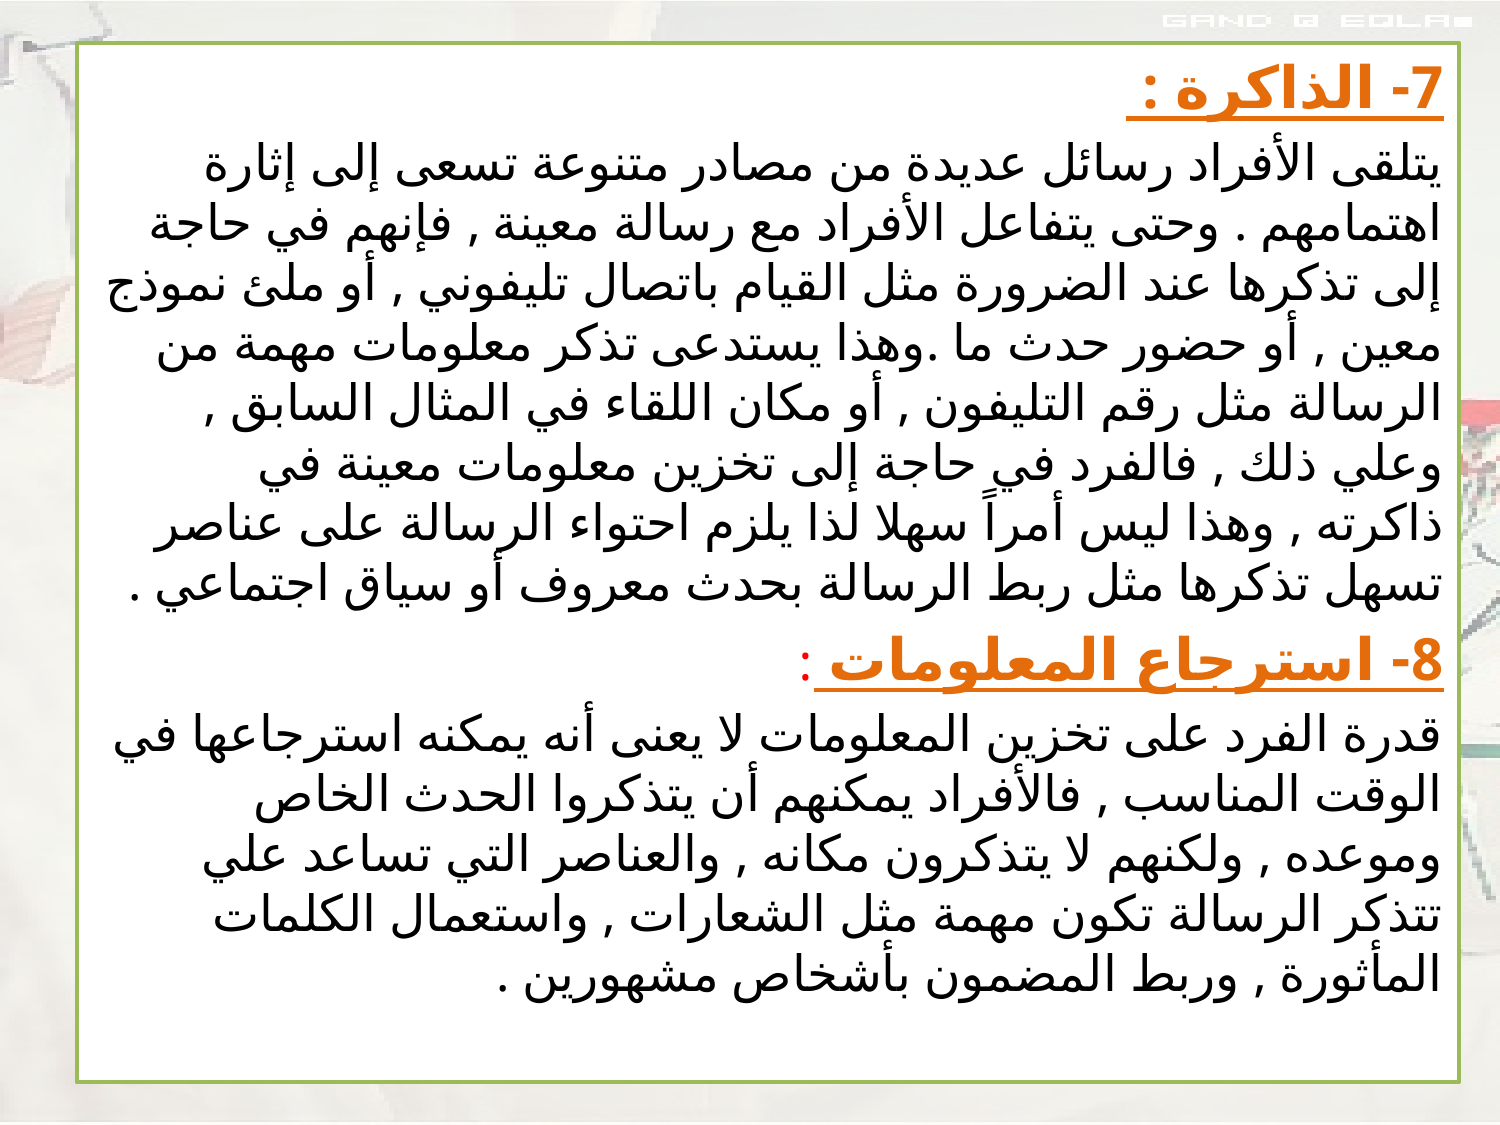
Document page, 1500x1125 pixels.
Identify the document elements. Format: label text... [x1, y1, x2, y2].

list 7- الذاكرة : يتلقى الأفراد رسائل عديدة من مصادر متنوعة تسعى إلى إثارة اهتمامهم . وحتى يتفاعل الأفراد مع رسالة معينة , فإنهم في حاجة إلى تذكرها عند الضرورة مثل القيام باتصال تليفوني , أو ملئ نموذج معين , أو حضور حدث ما .وهذا يستدعى تذكر معلومات مهمة من الرسالة مثل رقم التليفون , أو مكان اللقاء في المثال السابق , وعلي ذلك , فالفرد في حاجة إلى تخزين معلومات معينة في ذاكرته , وهذا ليس أمراً سهلا لذا يلزم احتواء الرسالة على عناصر تسهل تذكرها مثل ربط الرسالة بحدث معروف أو سياق اجتماعي . 8- استرجاع المعلومات : قدرة الفرد على تخزين المعلومات لا يعنى أنه يمكنه استرجاعها في الوقت المناسب , فالأفراد يمكنهم أن يتذكروا الحدث الخاص وموعده , ولكنهم لا يتذكرون مكانه , والعناصر التي تساعد علي تتذكر الرسالة تكون مهمة مثل الشعارات , واستعمال الكلمات المأثورة , وربط المضمون بأشخاص مشهورين . [75, 41, 1461, 1084]
